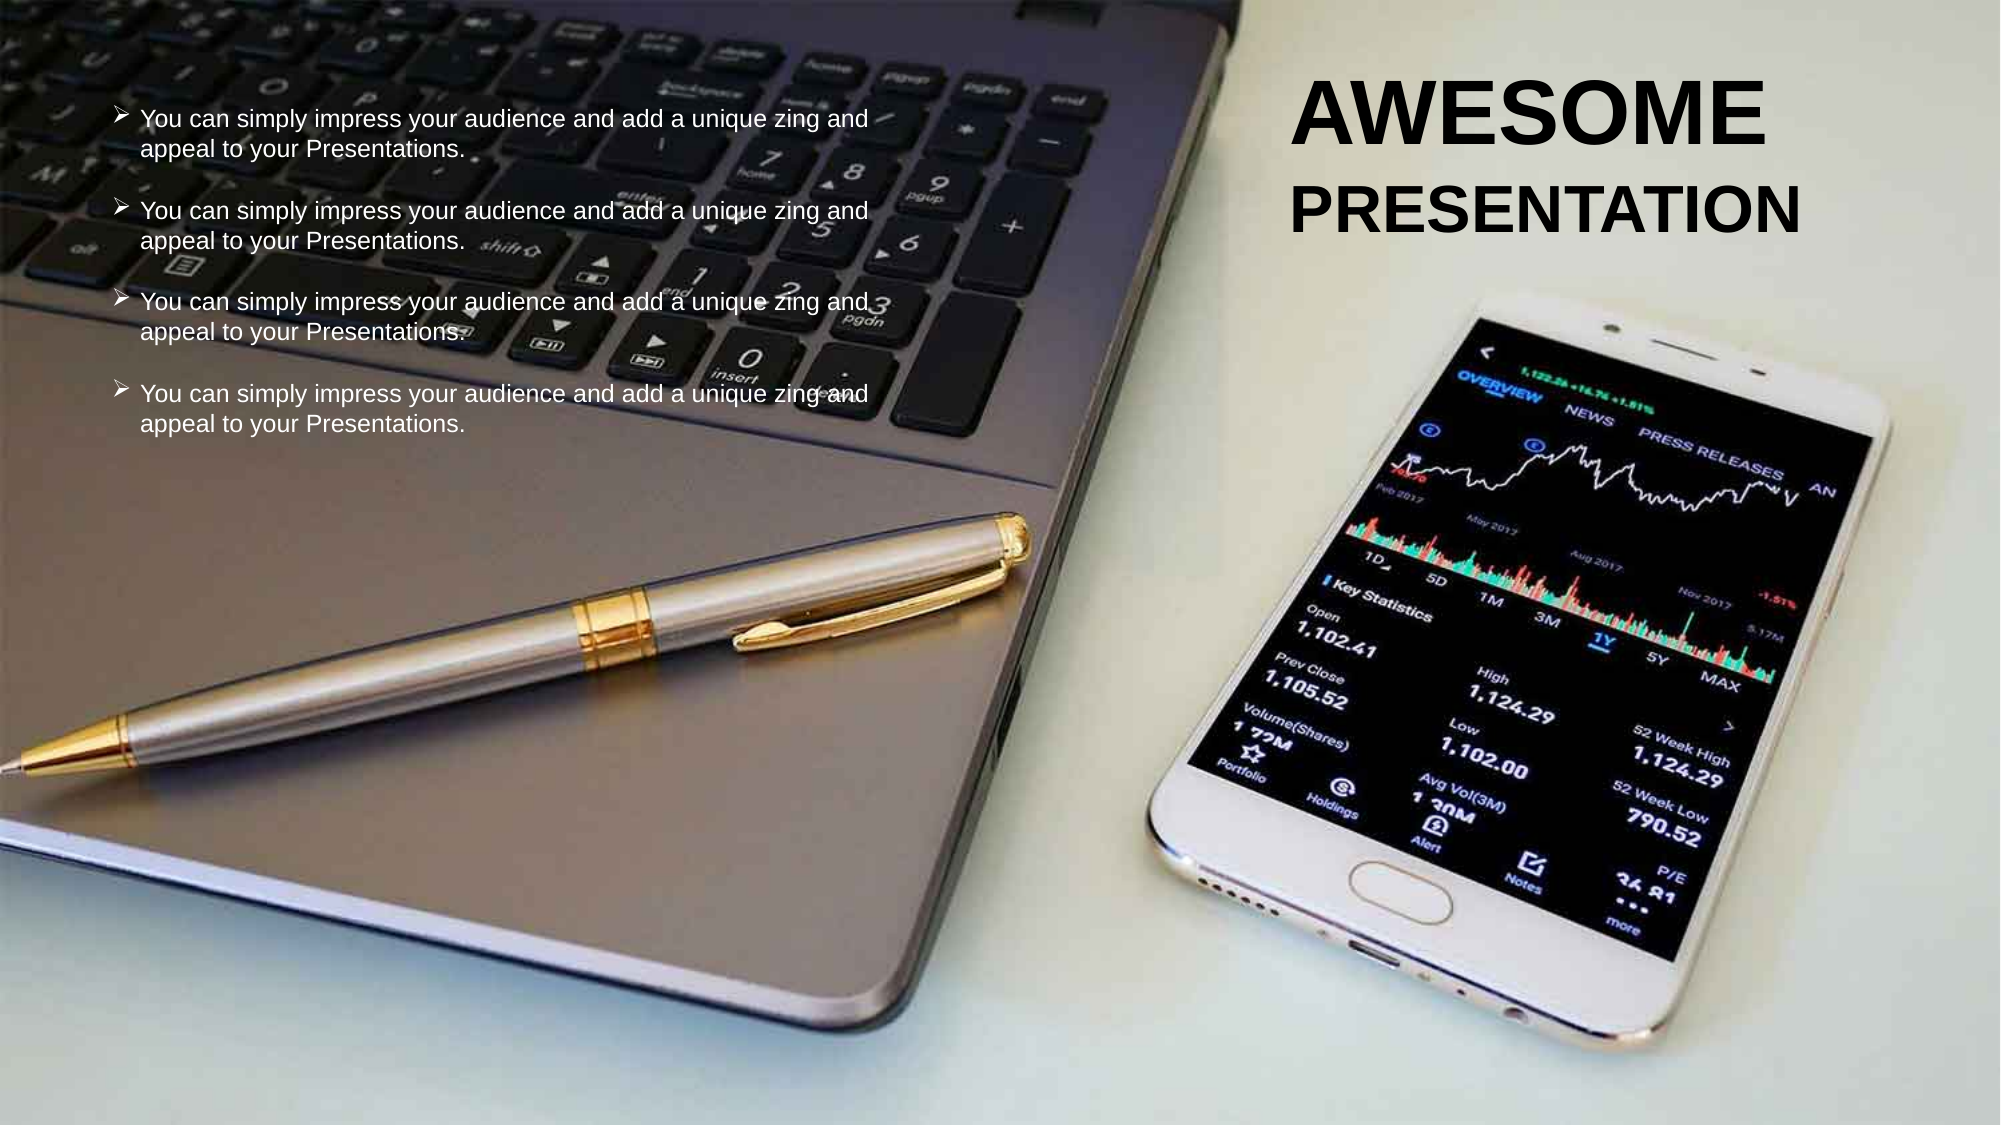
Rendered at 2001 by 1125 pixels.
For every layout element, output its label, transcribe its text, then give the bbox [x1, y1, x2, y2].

text_box You can simply impress your audience and add a unique zing and appeal to your Presentations. [94, 369, 899, 445]
text_box You can simply impress your audience and add a unique zing and appeal to your Presentations. [94, 186, 899, 262]
text_box PRESENTATION [1274, 158, 1929, 254]
text_box You can simply impress your audience and add a unique zing and appeal to your Presentations. [94, 278, 899, 353]
text_box You can simply impress your audience and add a unique zing and appeal to your Presentations. [94, 95, 899, 170]
picture [0, 0, 2001, 1125]
text_box AWESOME [1274, 45, 1929, 158]
